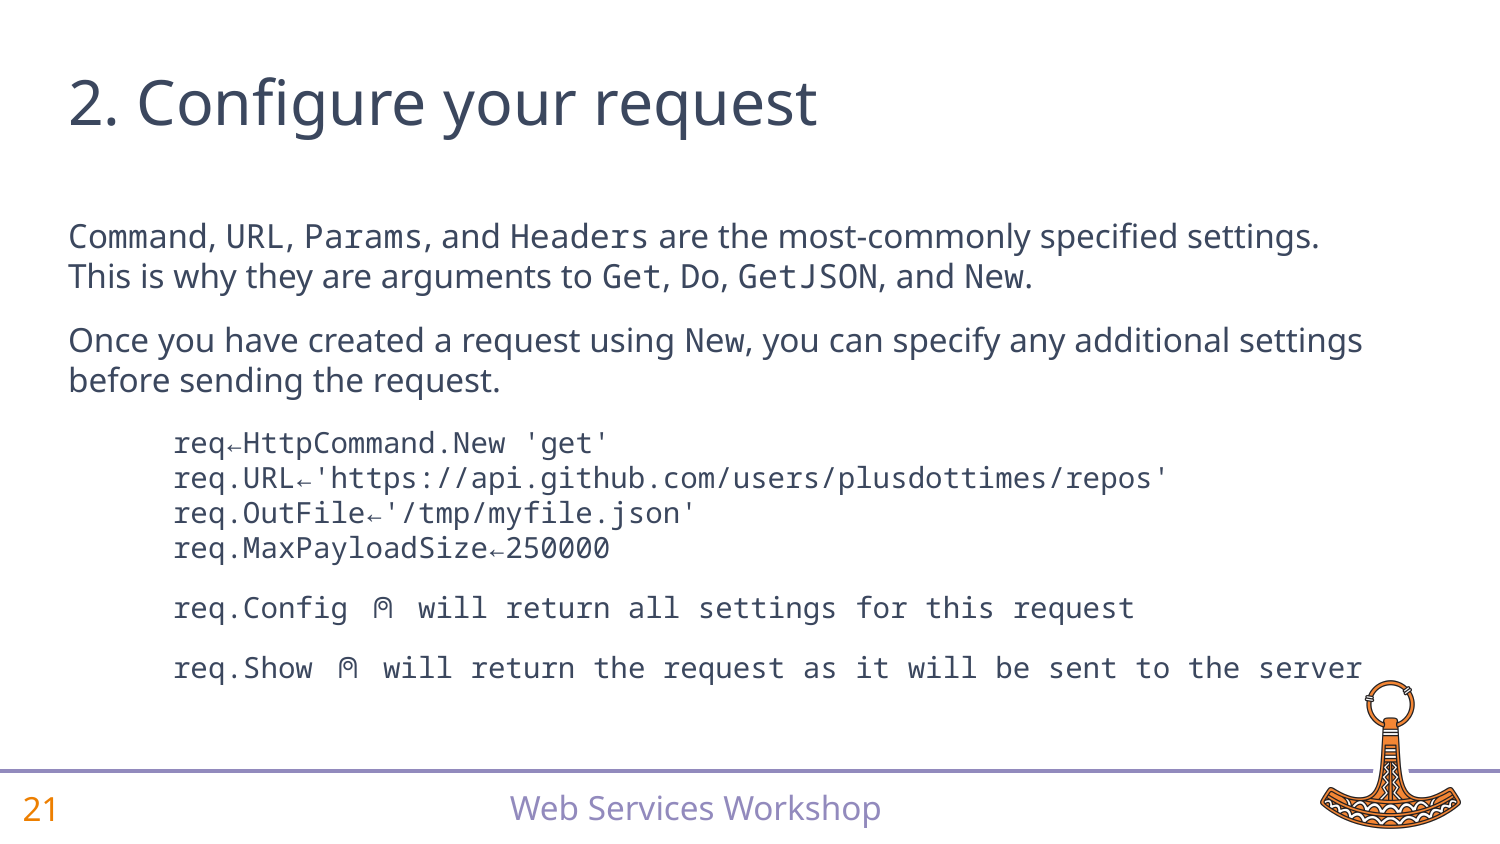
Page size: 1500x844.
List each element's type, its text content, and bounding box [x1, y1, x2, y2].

title 2. Configure your request [53, 43, 1203, 157]
list Command, URL, Params, and Headers are the most-commonly specified settings. This is why they are arguments to Get, Do, GetJSON, and New. Once you have created a request using New, you can specify any additional settings before sending the request. req←HttpCommand.New 'get' req.URL←'https://api.github.com/users/plusdottimes/repos' req.OutFile←'/tmp/myfile.json' req.MaxPayloadSize←250000 req.Config ⍝ will return all settings for this request req.Show ⍝ will return the request as it will be sent to the server [53, 207, 1453, 740]
picture [1320, 680, 1461, 829]
